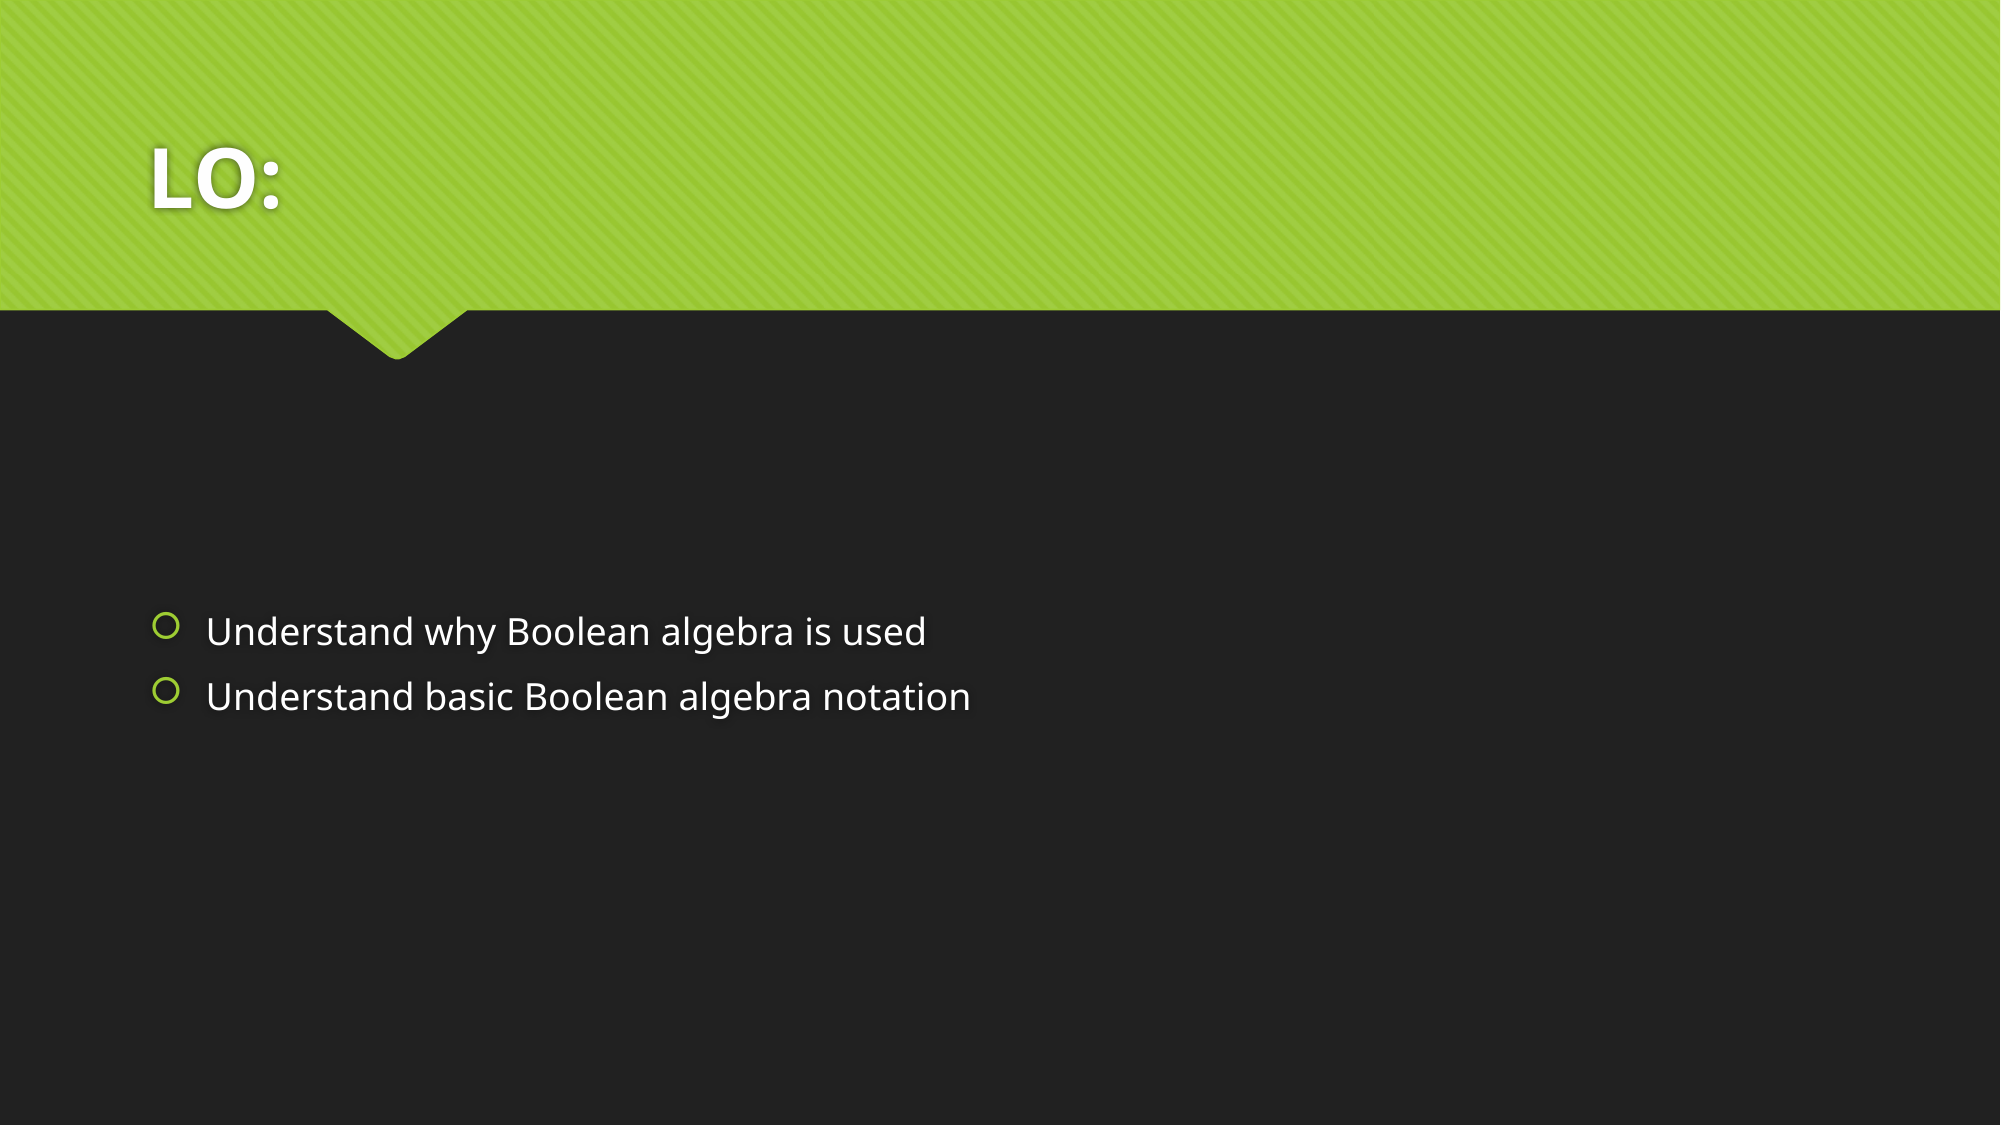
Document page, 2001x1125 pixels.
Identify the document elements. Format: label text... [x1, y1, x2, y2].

title LO: [132, 73, 1868, 233]
list Understand why Boolean algebra is used Understand basic Boolean algebra notation [134, 364, 1866, 962]
